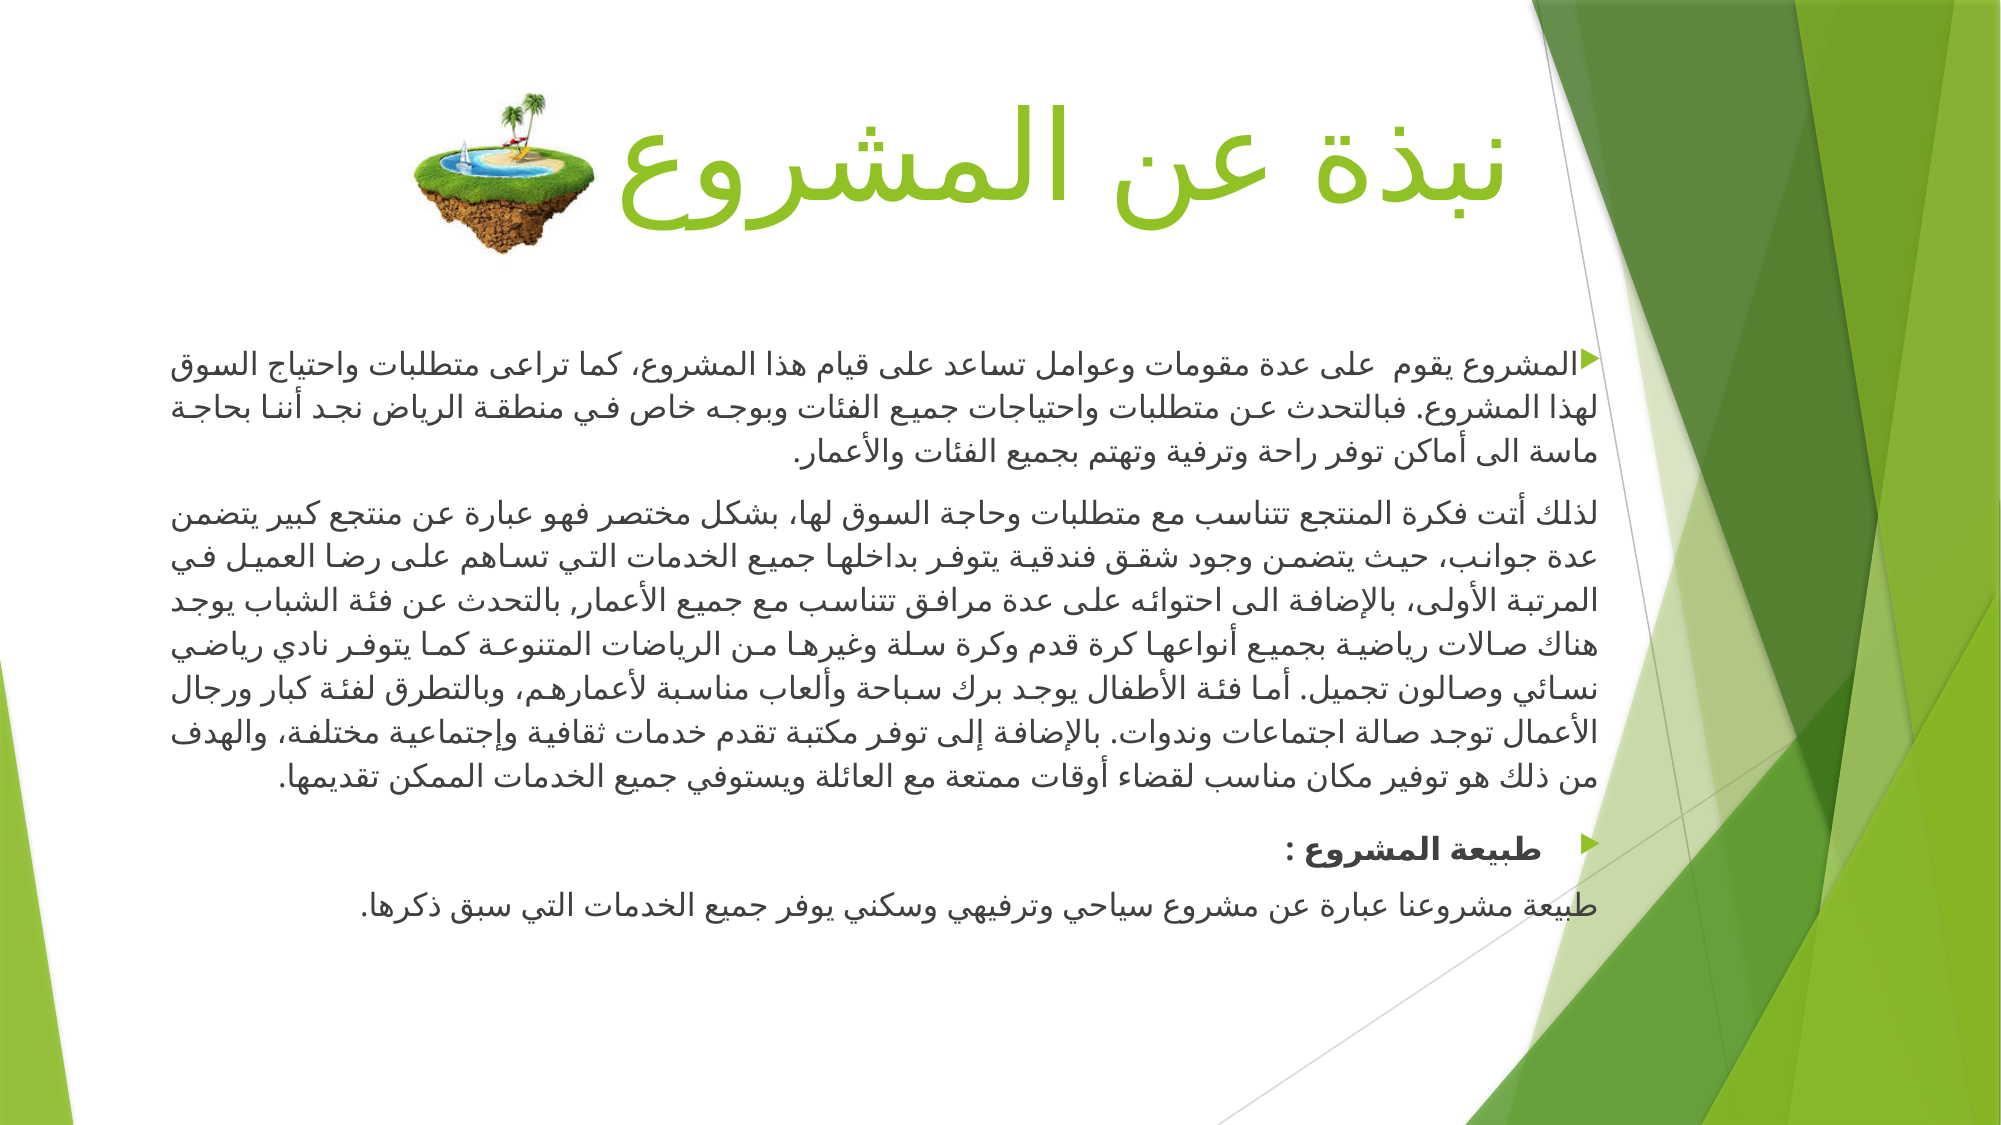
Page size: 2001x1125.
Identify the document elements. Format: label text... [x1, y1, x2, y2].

picture [408, 74, 602, 268]
title نبذة عن المشروع [600, 67, 1614, 285]
list المشروع يقوم على عدة مقومات وعوامل تساعد على قيام هذا المشروع، كما تراعى متطلبات واحتياج السوق لهذا المشروع. فبالتحدث عن متطلبات واحتياجات جميع الفئات وبوجه خاص في منطقة الرياض نجد أننا بحاجة ماسة الى أماكن توفر راحة وترفية وتهتم بجميع الفئات والأعمار. لذلك أتت فكرة المنتجع تتناسب مع متطلبات وحاجة السوق لها، بشكل مختصر فهو عبارة عن منتجع كبير يتضمن عدة جوانب، حيث يتضمن وجود شقق فندقية يتوفر بداخلها جميع الخدمات التي تساهم على رضا العميل في المرتبة الأولى، بالإضافة الى احتوائه على عدة مرافق تتناسب مع جميع الأعمار, بالتحدث عن فئة الشباب يوجد هناك صالات رياضية بجميع أنواعها كرة قدم وكرة سلة وغيرها من الرياضات المتنوعة كما يتوفر نادي رياضي نسائي وصالون تجميل. أما فئة الأطفال يوجد برك سباحة وألعاب مناسبة لأعمارهم، وبالتطرق لفئة كبار ورجال الأعمال توجد صالة اجتماعات وندوات. بالإضافة إلى توفر مكتبة تقدم خدمات ثقافية وإجتماعية مختلفة، والهدف من ذلك هو توفير مكان مناسب لقضاء أوقات ممتعة مع العائلة ويستوفي جميع الخدمات الممكن تقديمها. طبيعة المشروع : طبيعة مشروعنا عبارة عن مشروع سياحي وترفيهي وسكني يوفر جميع الخدمات التي سبق ذكرها. [155, 329, 1614, 967]
